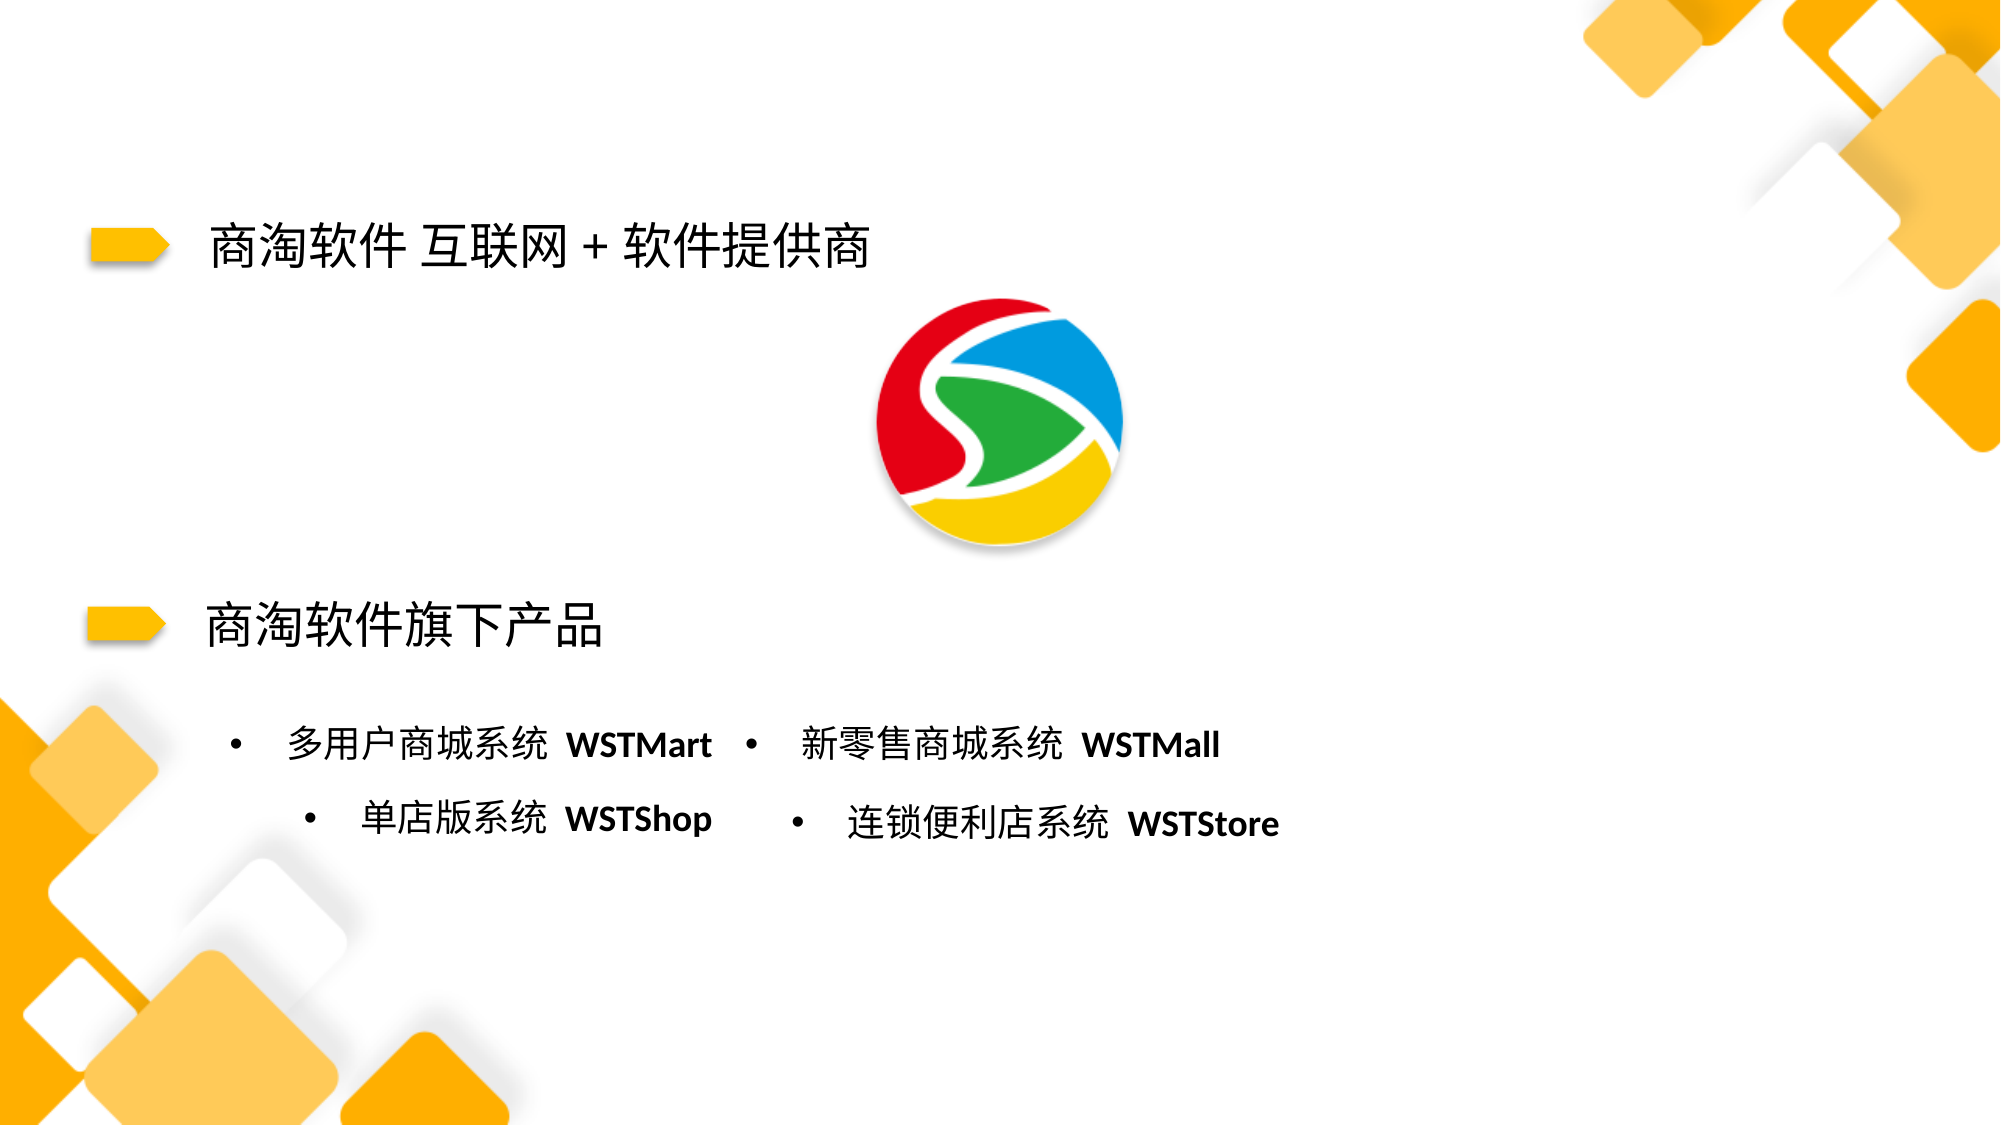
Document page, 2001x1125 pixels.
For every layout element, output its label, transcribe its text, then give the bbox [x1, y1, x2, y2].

text_box 单店版系统 WSTShop [288, 791, 805, 851]
text_box 商淘软件 互联网+软件提供商 [193, 206, 1194, 282]
picture [0, 0, 2001, 1125]
text_box [86, 605, 168, 642]
text_box 新零售商城系统 WSTMall [730, 717, 1247, 777]
text_box 商淘软件旗下产品 [189, 585, 1190, 661]
text_box 连锁便利店系统 WSTStore [776, 792, 1379, 855]
text_box [90, 226, 172, 263]
text_box 多用户商城系统 WSTMart [214, 717, 730, 777]
